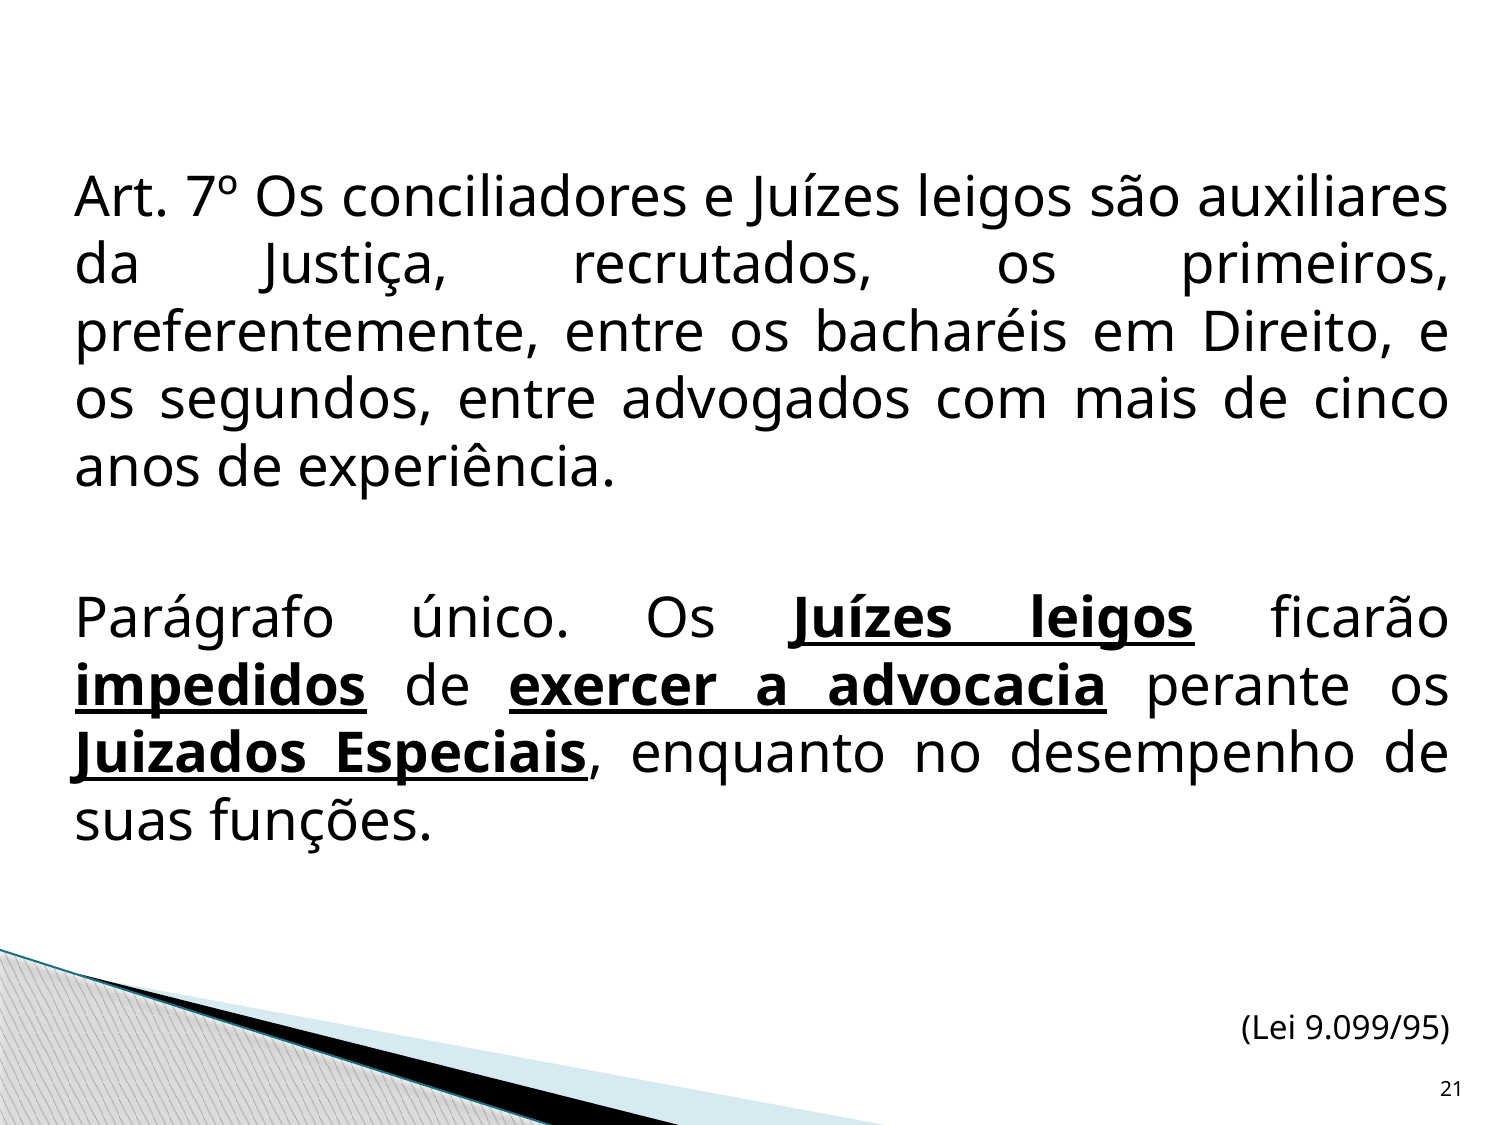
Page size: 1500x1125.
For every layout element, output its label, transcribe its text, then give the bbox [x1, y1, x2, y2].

slide_number 21 [1418, 1051, 1479, 1112]
text_box Art. 7º Os conciliadores e Juízes leigos são auxiliares da Justiça, recrutados, os primeiros, preferentemente, entre os bacharéis em Direito, e os segundos, entre advogados com mais de cinco anos de experiência. Parágrafo único. Os Juízes leigos ficarão impedidos de exercer a advocacia perante os Juizados Especiais, enquanto no desempenho de suas funções. (Lei 9.099/95) [0, 152, 1465, 1079]
